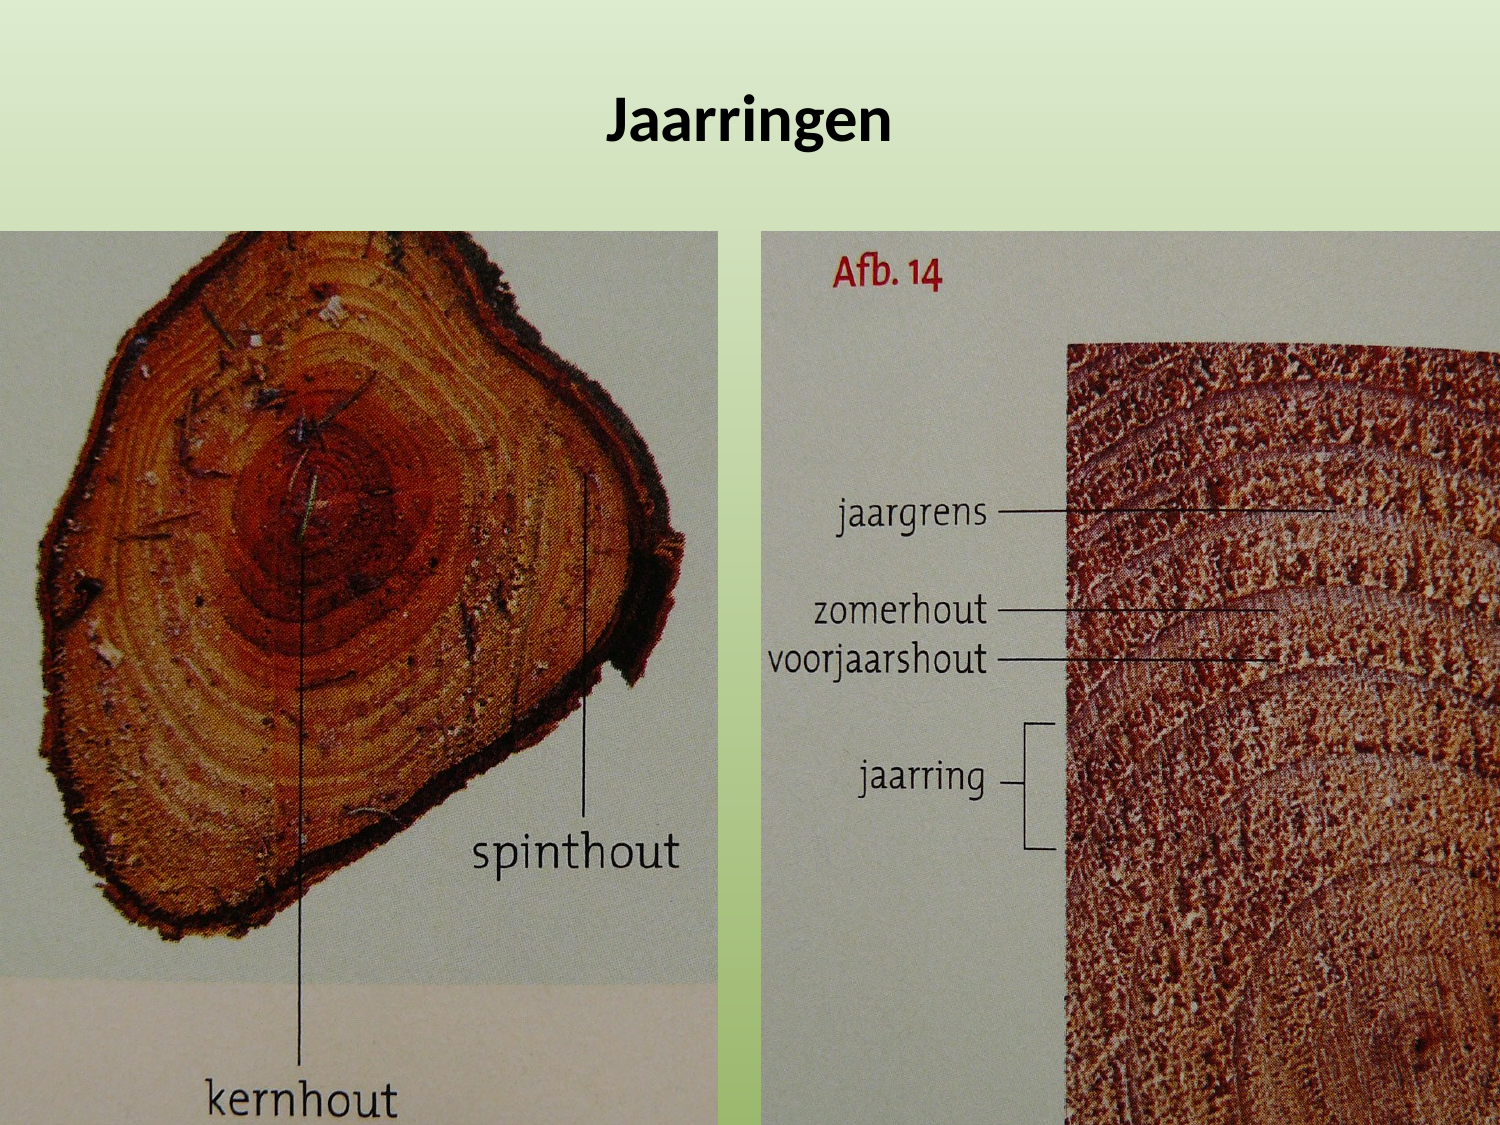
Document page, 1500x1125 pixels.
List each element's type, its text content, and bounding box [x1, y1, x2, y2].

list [0, 231, 719, 1125]
title Jaarringen [75, 45, 1425, 185]
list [761, 231, 1500, 1125]
